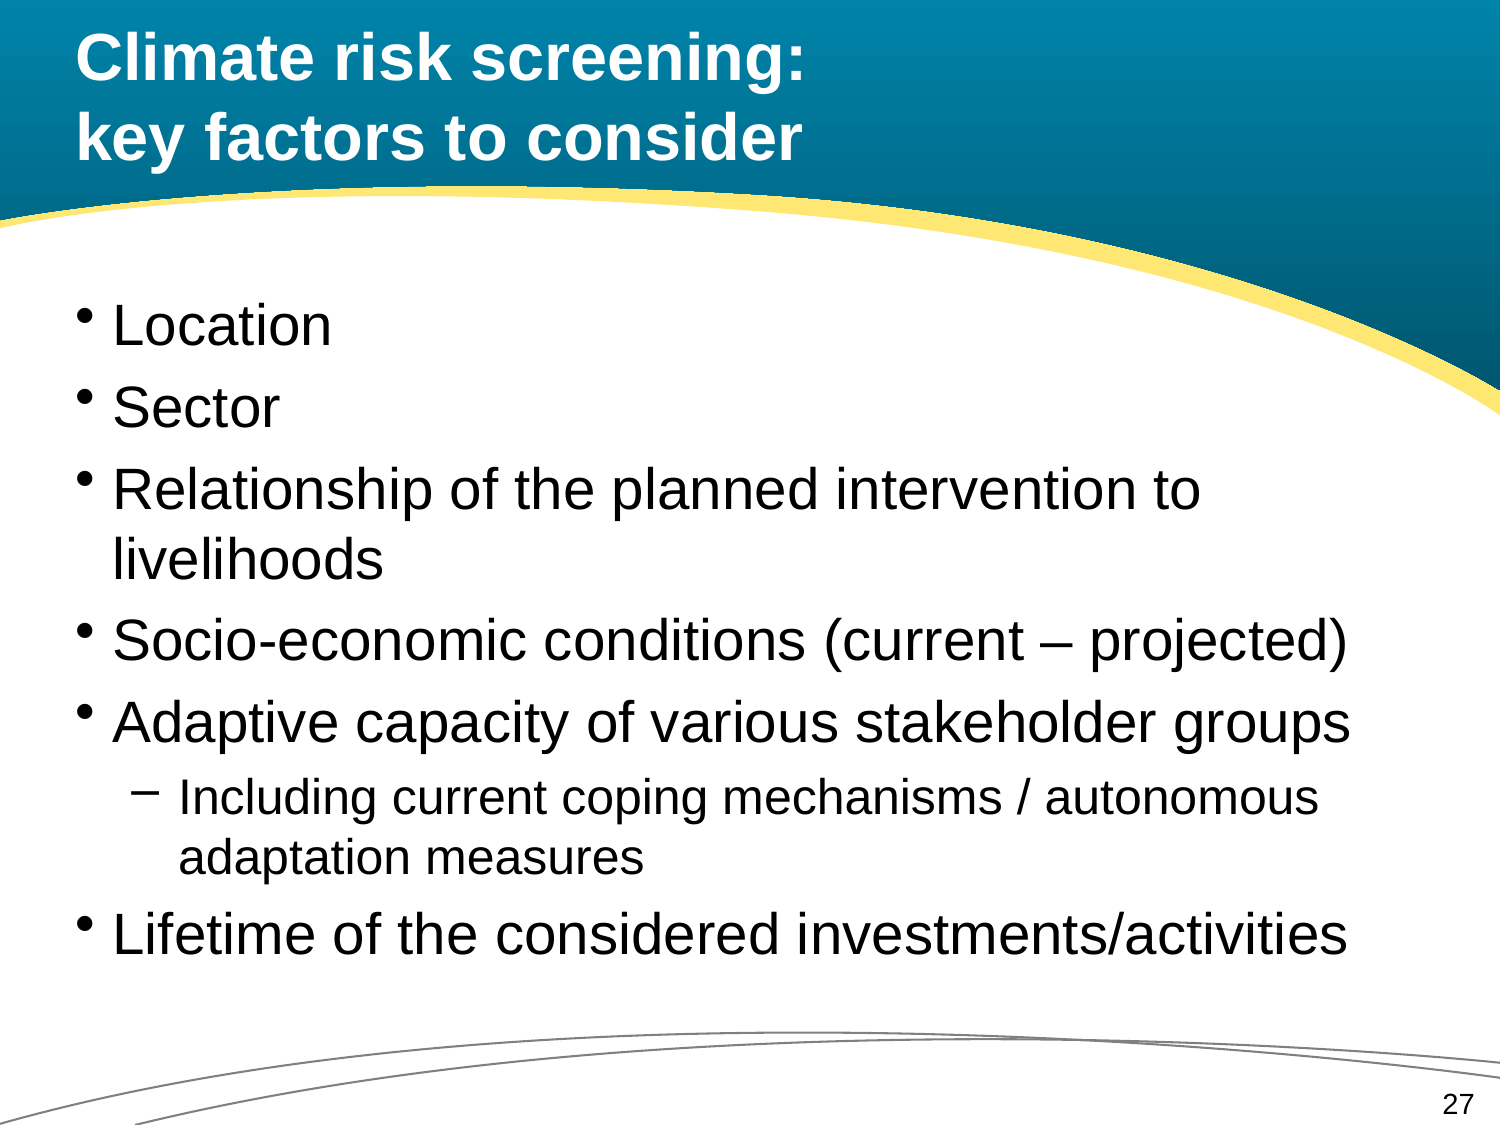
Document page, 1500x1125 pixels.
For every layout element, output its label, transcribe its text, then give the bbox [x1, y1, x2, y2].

list Location Sector Relationship of the planned intervention to livelihoods Socio-economic conditions (current – projected) Adaptive capacity of various stakeholder groups Including current coping mechanisms / autonomous adaptation measures Lifetime of the considered investments/activities [74, 287, 1451, 1076]
title Climate risk screening: key factors to consider [74, 0, 1476, 188]
slide_number 27 [1124, 1084, 1476, 1113]
